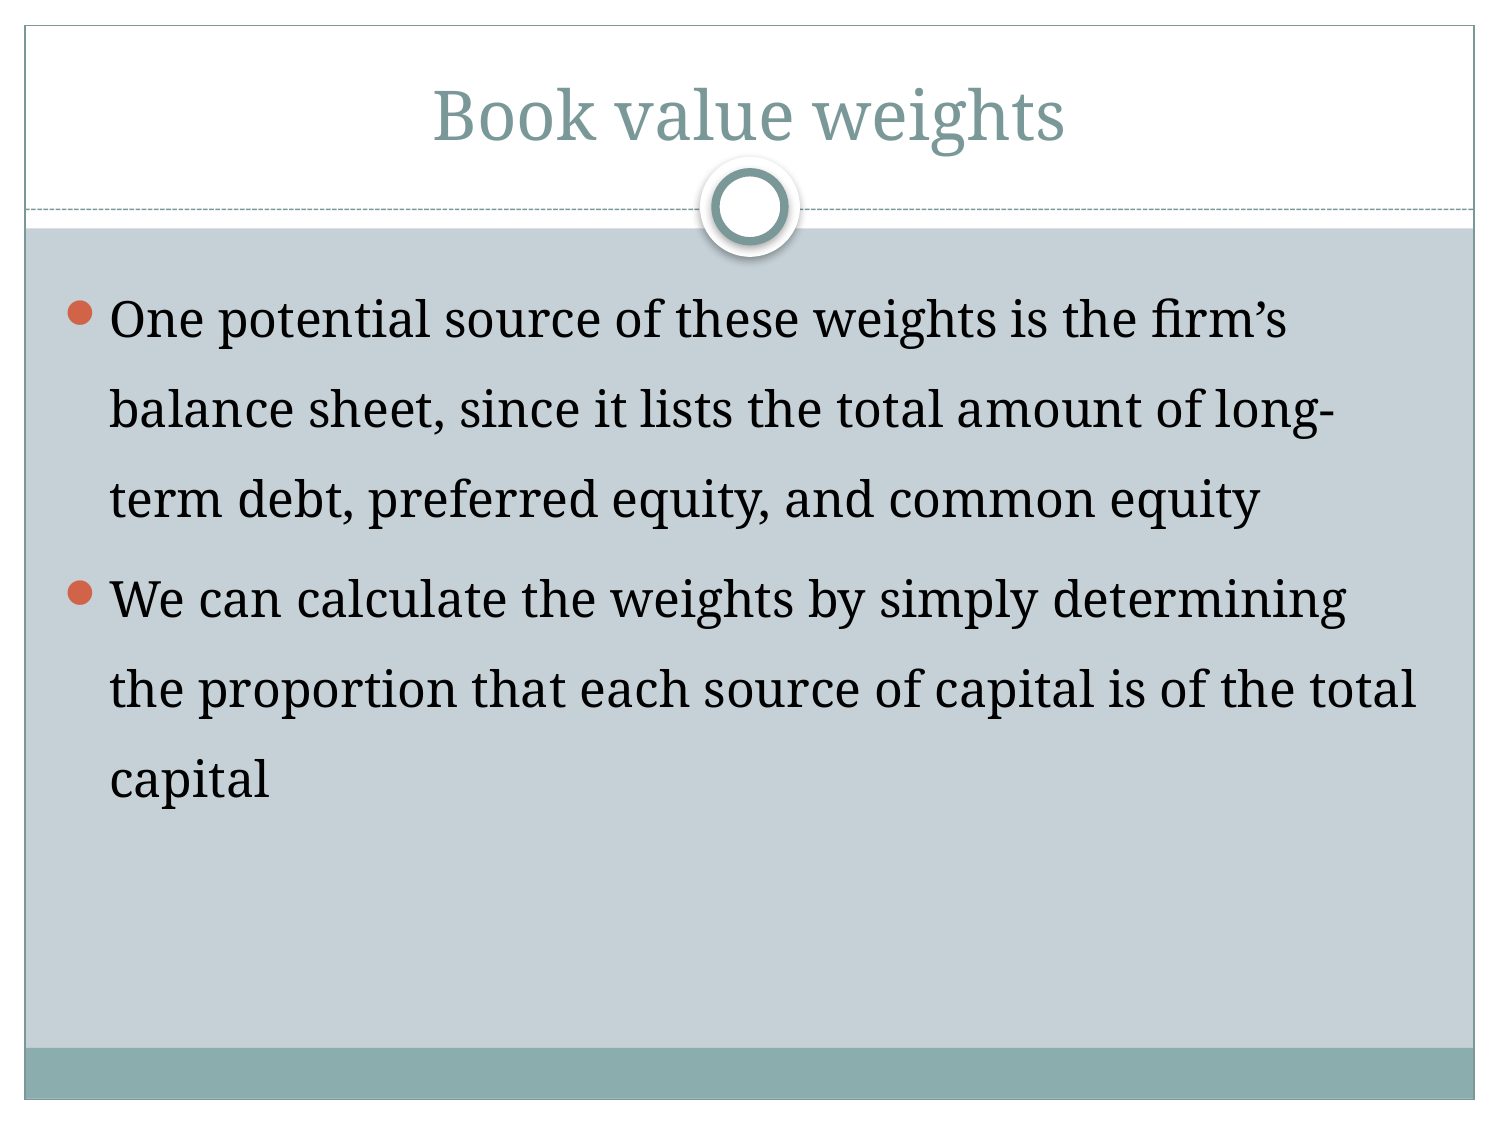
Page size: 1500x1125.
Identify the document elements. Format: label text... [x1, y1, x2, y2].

title Book value weights [49, 37, 1450, 162]
list One potential source of these weights is the firm’s balance sheet, since it lists the total amount of long-term debt, preferred equity, and common equity We can calculate the weights by simply determining the proportion that each source of capital is of the total capital [49, 250, 1445, 1001]
